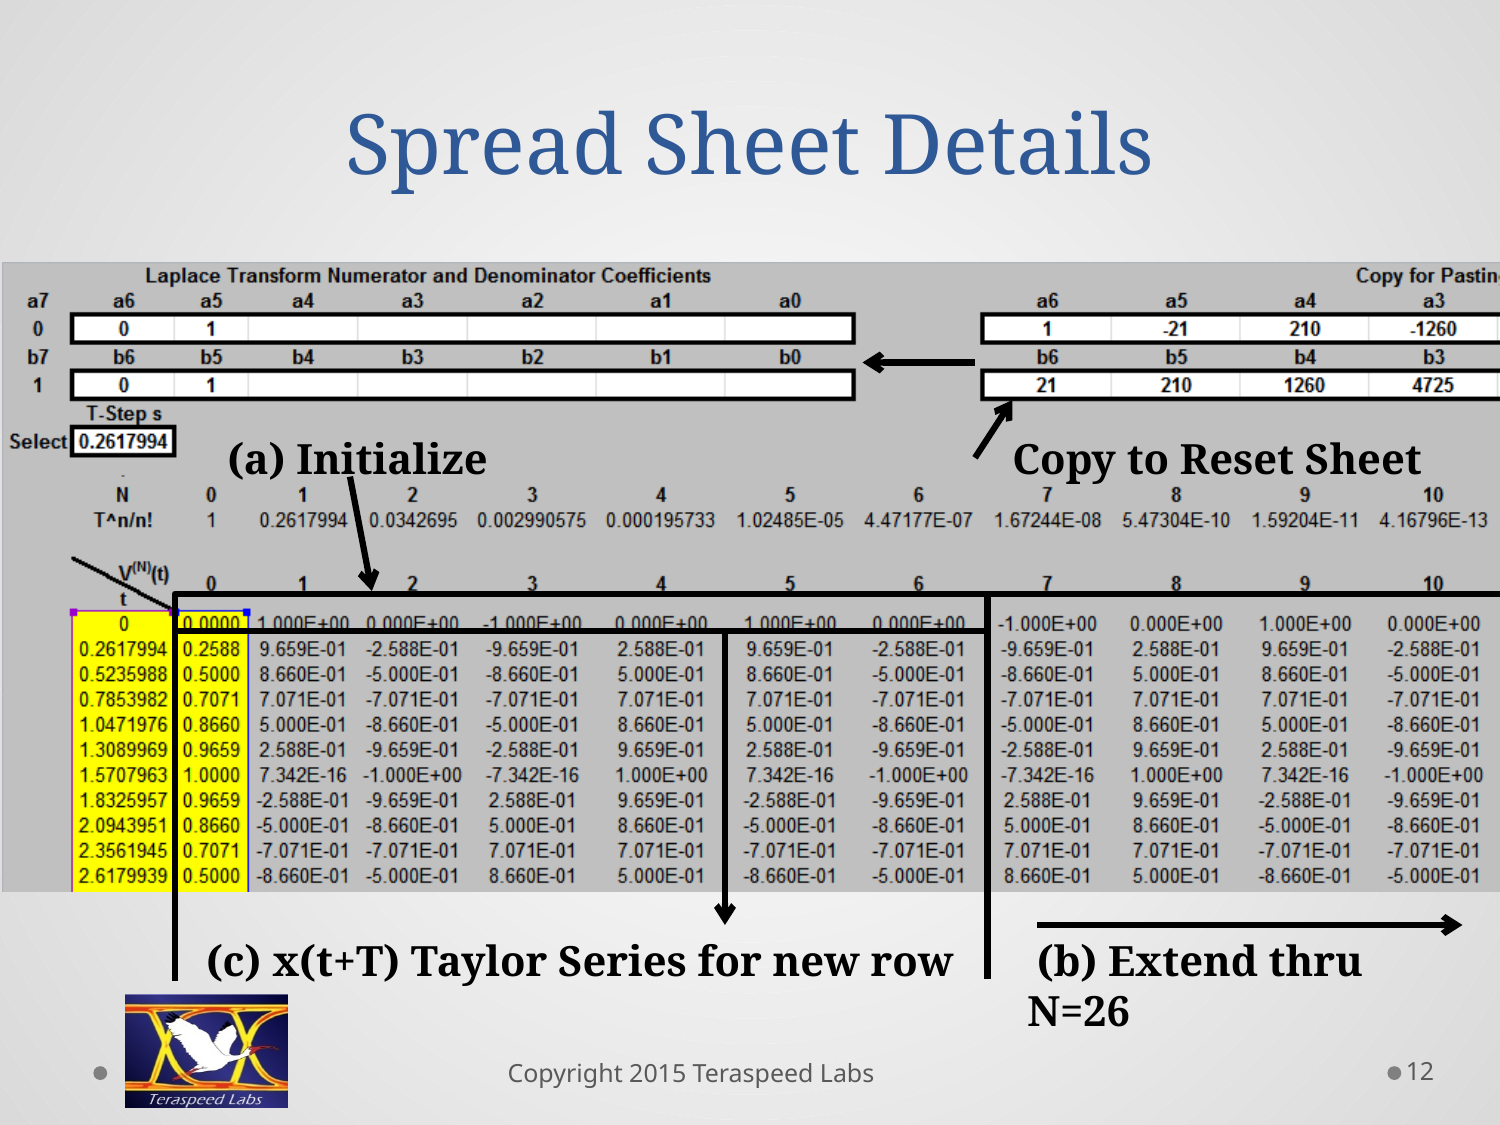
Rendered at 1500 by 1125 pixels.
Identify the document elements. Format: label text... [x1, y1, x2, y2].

text_box (c) x(t+T) Taylor Series for new row [191, 927, 992, 992]
text_box (b) Extend thru N=26 [1012, 927, 1463, 1042]
picture [988, 595, 1500, 892]
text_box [349, 476, 373, 592]
footer Copyright 2015 Teraspeed Labs [500, 1044, 968, 1105]
picture [125, 994, 288, 1108]
picture [2, 262, 1500, 892]
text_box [974, 399, 1013, 459]
title Spread Sheet Details [75, 0, 1425, 260]
slide_number 12 [1401, 1042, 1494, 1103]
